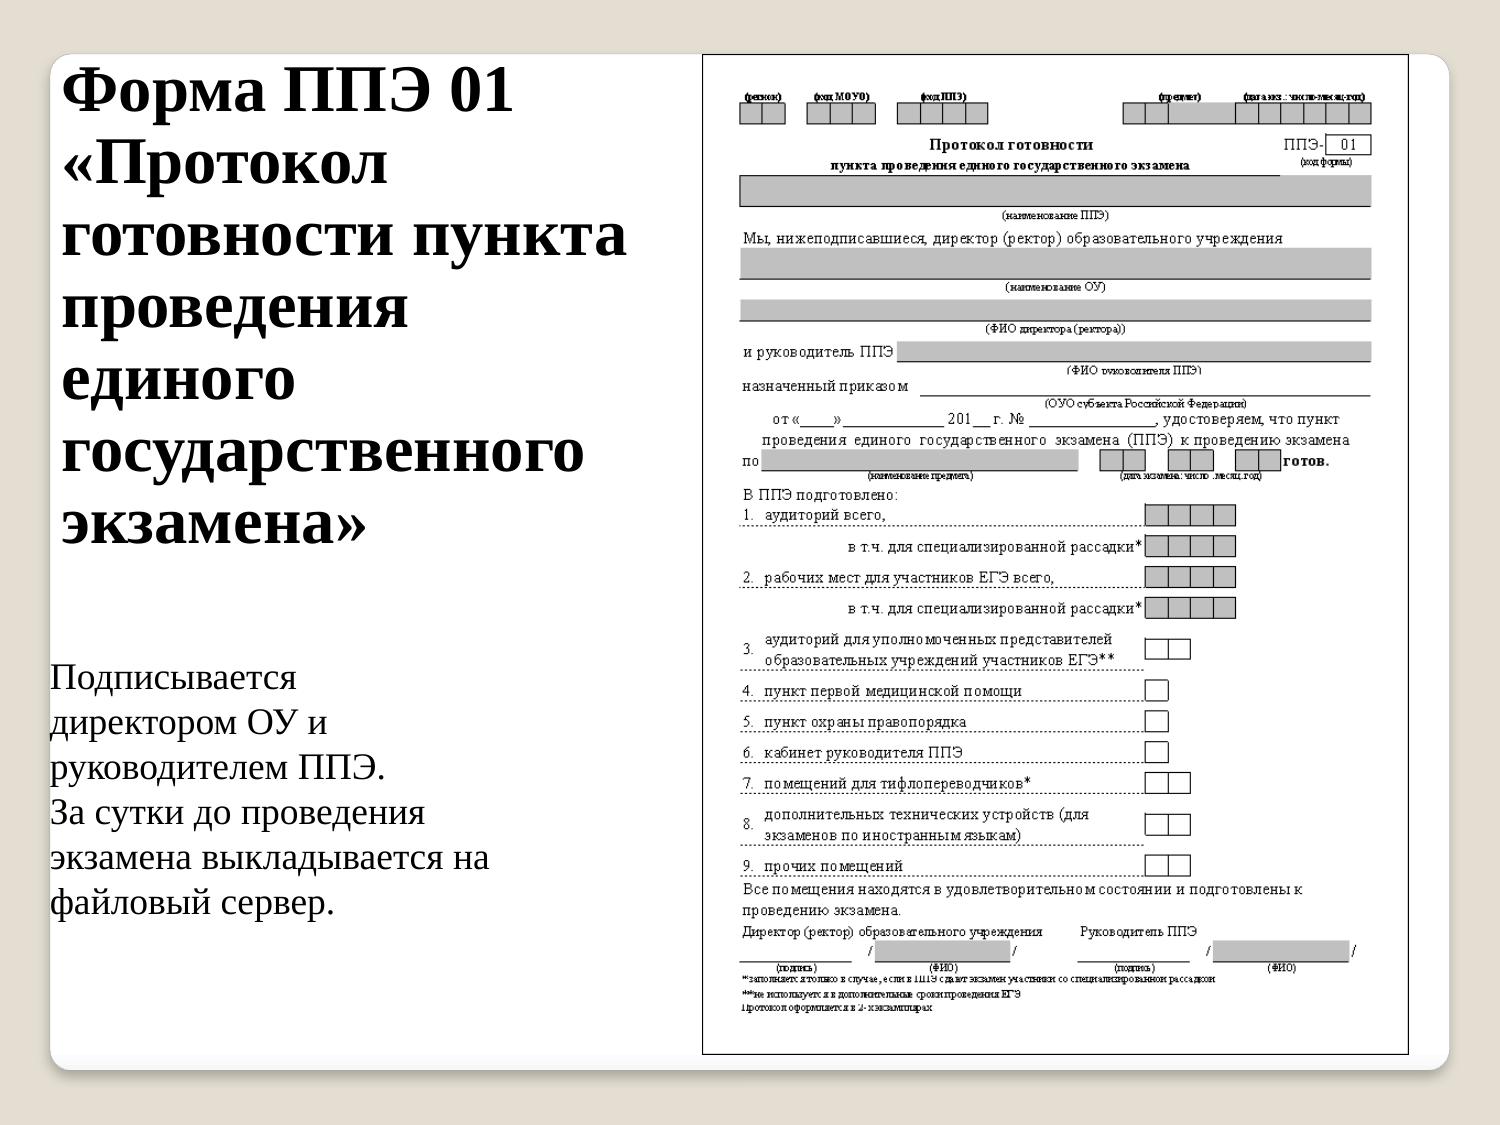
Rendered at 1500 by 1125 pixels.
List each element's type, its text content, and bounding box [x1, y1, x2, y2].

text_box Подписывается директором ОУ и руководителем ППЭ. За сутки до проведения экзамена выкладывается на файловый сервер. [35, 644, 575, 930]
text_box Форма ППЭ 01 «Протокол готовности пункта проведения единого государственного экзамена» [46, 46, 645, 637]
picture [702, 54, 1410, 1055]
